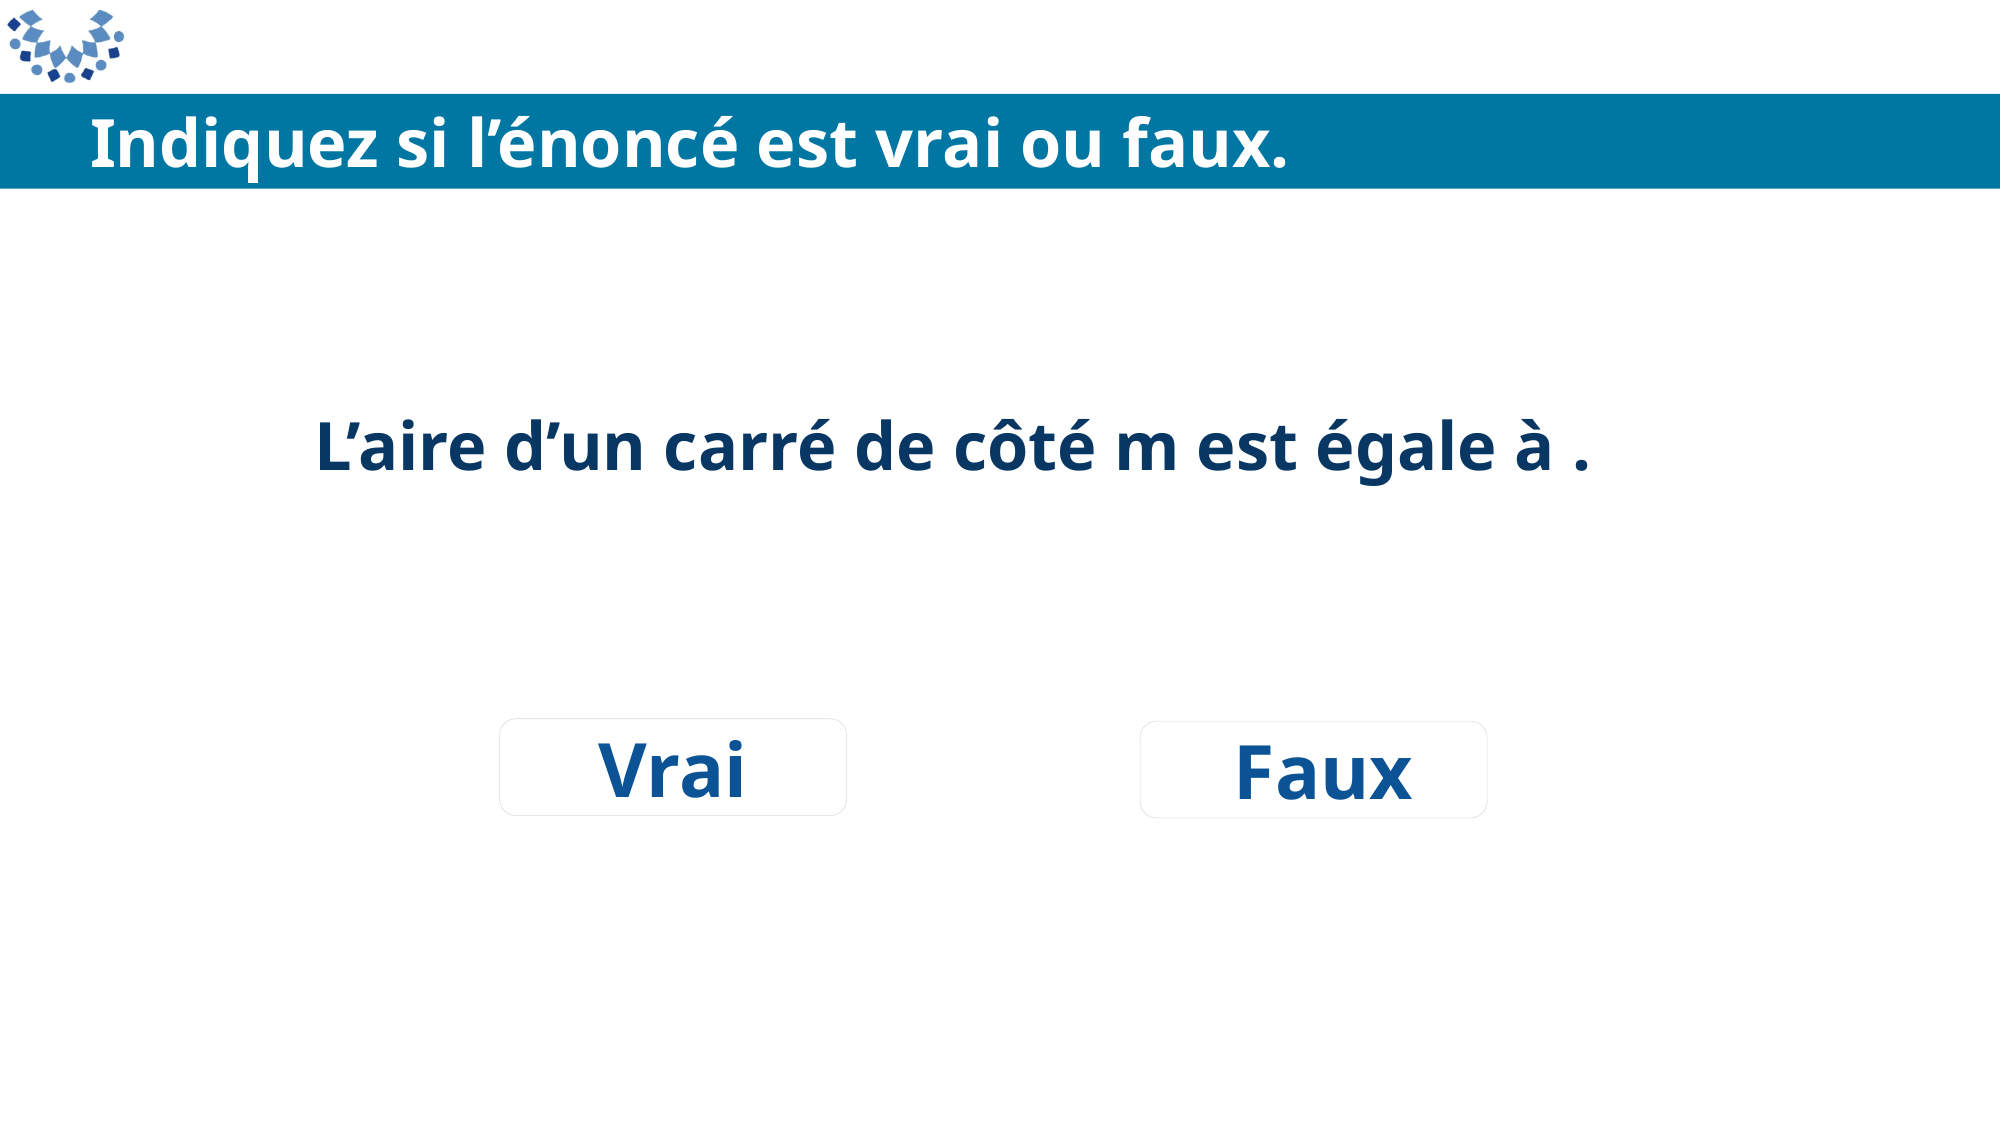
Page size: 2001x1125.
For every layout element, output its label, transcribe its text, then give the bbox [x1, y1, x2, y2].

picture [0, 10, 129, 87]
text_box Faux [1138, 719, 1490, 821]
text_box Vrai [497, 716, 849, 818]
text_box Indiquez si l’énoncé est vrai ou faux. [0, 93, 2000, 189]
